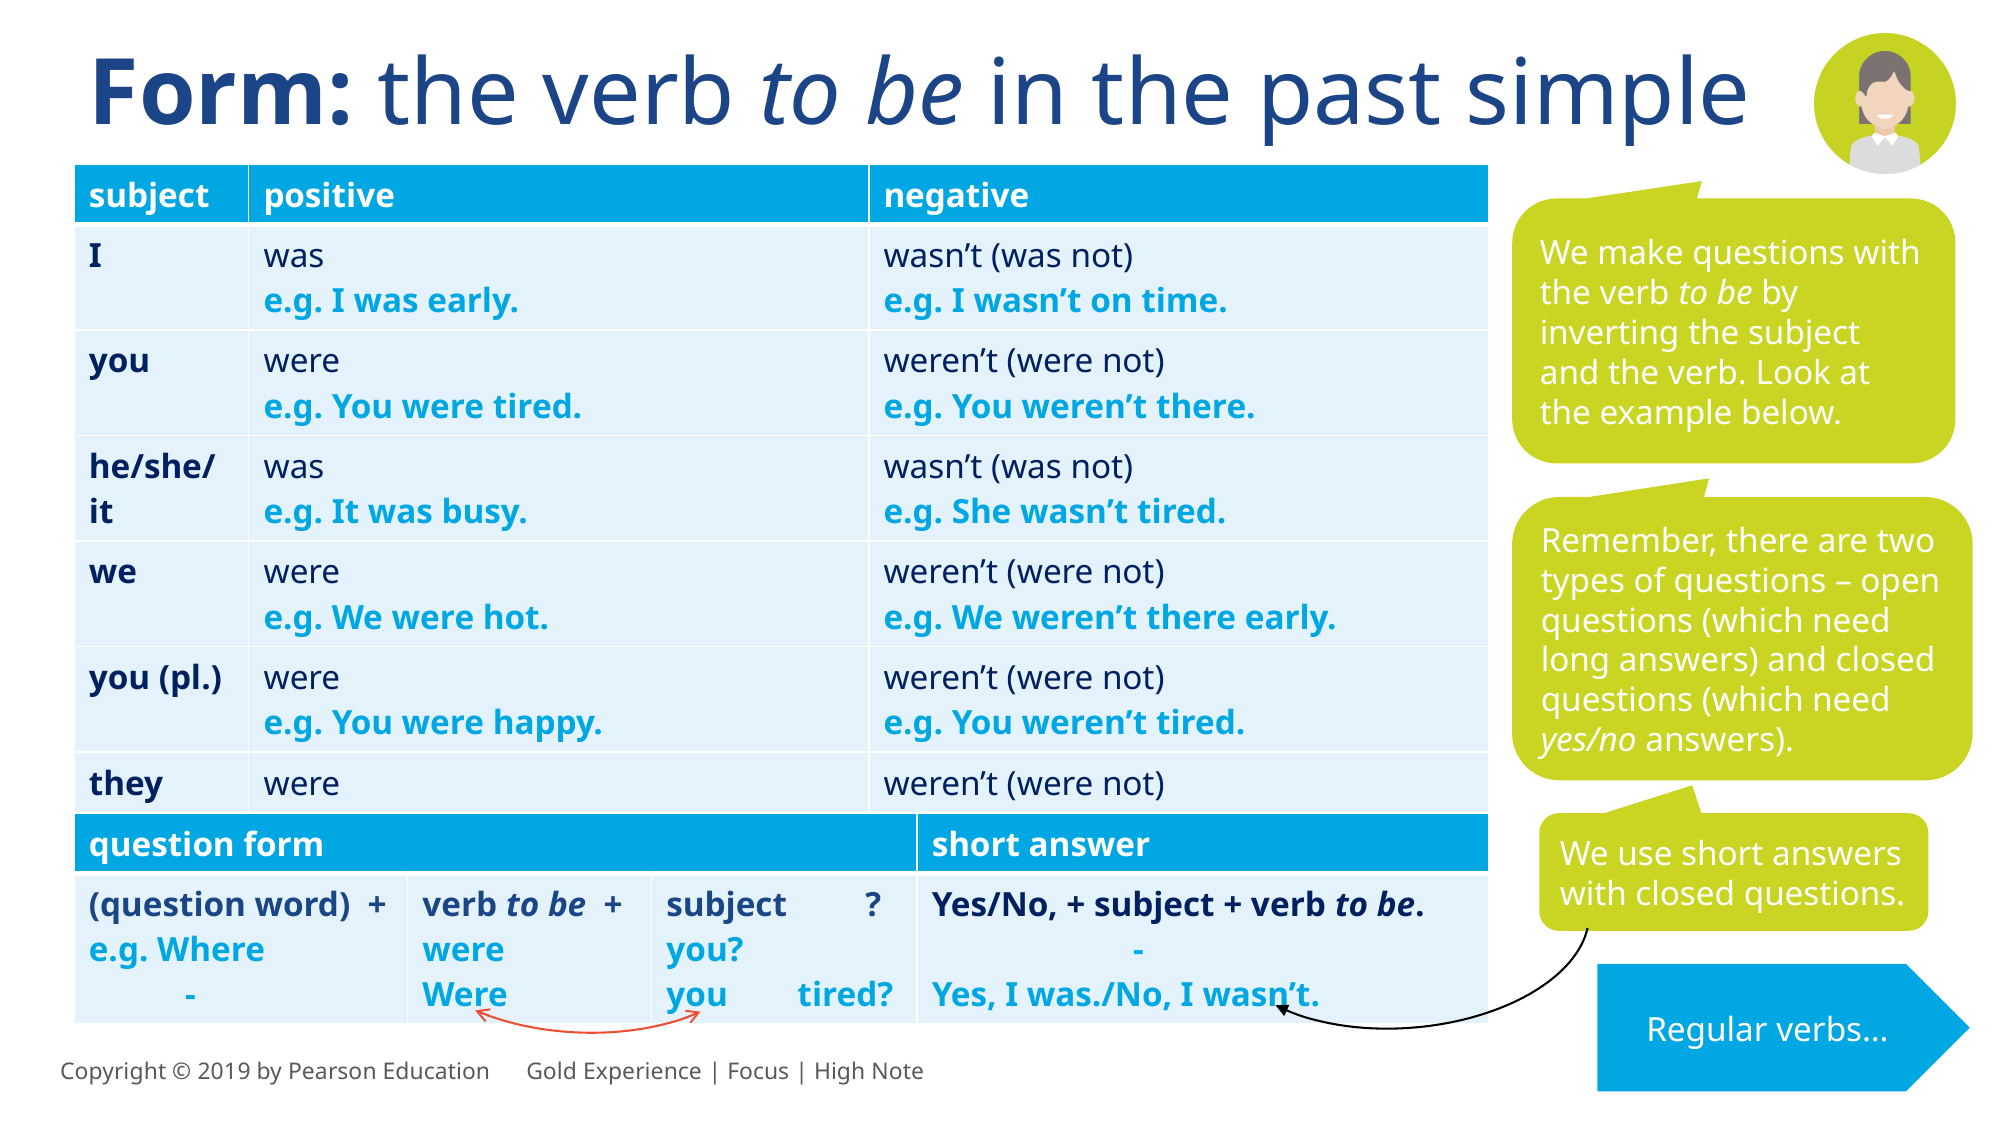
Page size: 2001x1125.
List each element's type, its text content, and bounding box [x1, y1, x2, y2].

table_cell Yes/No, + subject + verb to be. - Yes, I was./No, I wasn’t. [918, 876, 1488, 1023]
table_cell I [75, 227, 248, 329]
table_cell wasn’t (was not) e.g. I wasn’t on time. [870, 227, 1488, 329]
text_box Regular verbs… [1595, 961, 1972, 1094]
table_cell were e.g. We were hot. [249, 542, 868, 646]
table_cell (question word) + e.g. Where - [75, 876, 407, 1023]
table_cell were e.g. You were happy. [249, 647, 868, 751]
table_cell wasn’t (was not) e.g. She wasn’t tired. [870, 436, 1488, 540]
table_header negative [870, 165, 1488, 222]
table_cell were e.g. You were tired. [249, 331, 868, 435]
table_cell subject ? you? you tired? [652, 876, 916, 1023]
table_cell you [75, 331, 248, 435]
table_cell weren’t (were not) e.g. They weren’t there on time. [870, 753, 1488, 812]
table_cell weren’t (were not) e.g. You weren’t there. [870, 331, 1488, 435]
table_header short answer [918, 814, 1488, 871]
table_cell you (pl.) [75, 647, 248, 751]
table_header positive [249, 165, 868, 222]
table_cell were e.g. They were late. [249, 753, 868, 812]
table_cell they [75, 753, 248, 812]
table_cell was e.g. I was early. [249, 227, 868, 329]
table_cell was e.g. It was busy. [249, 436, 868, 540]
text_box We use short answers with closed questions. [1537, 783, 1931, 933]
table_header subject [75, 165, 248, 222]
table_cell we [75, 542, 248, 646]
table_cell verb to be + were Were [408, 876, 651, 1023]
footer Copyright © 2019 by Pearson Education Gold Experience | Focus | High Note [45, 1040, 1084, 1101]
table_cell he/she/it [75, 436, 248, 540]
text_box Remember, there are two types of questions – open questions (which need long answers) and closed questions (which need yes/no answers). [1510, 476, 1975, 783]
title Form: the verb to be in the past simple [73, 37, 1827, 253]
text_box [1275, 926, 1589, 1030]
picture [1814, 32, 1956, 175]
table_cell weren’t (were not) e.g. We weren’t there early. [870, 542, 1488, 646]
table_cell weren’t (were not) e.g. You weren’t tired. [870, 647, 1488, 751]
text_box [475, 930, 701, 1034]
text_box We make questions with the verb to be by inverting the subject and the verb. Look at the example below. [1510, 178, 1958, 466]
table_header question form [75, 814, 916, 871]
